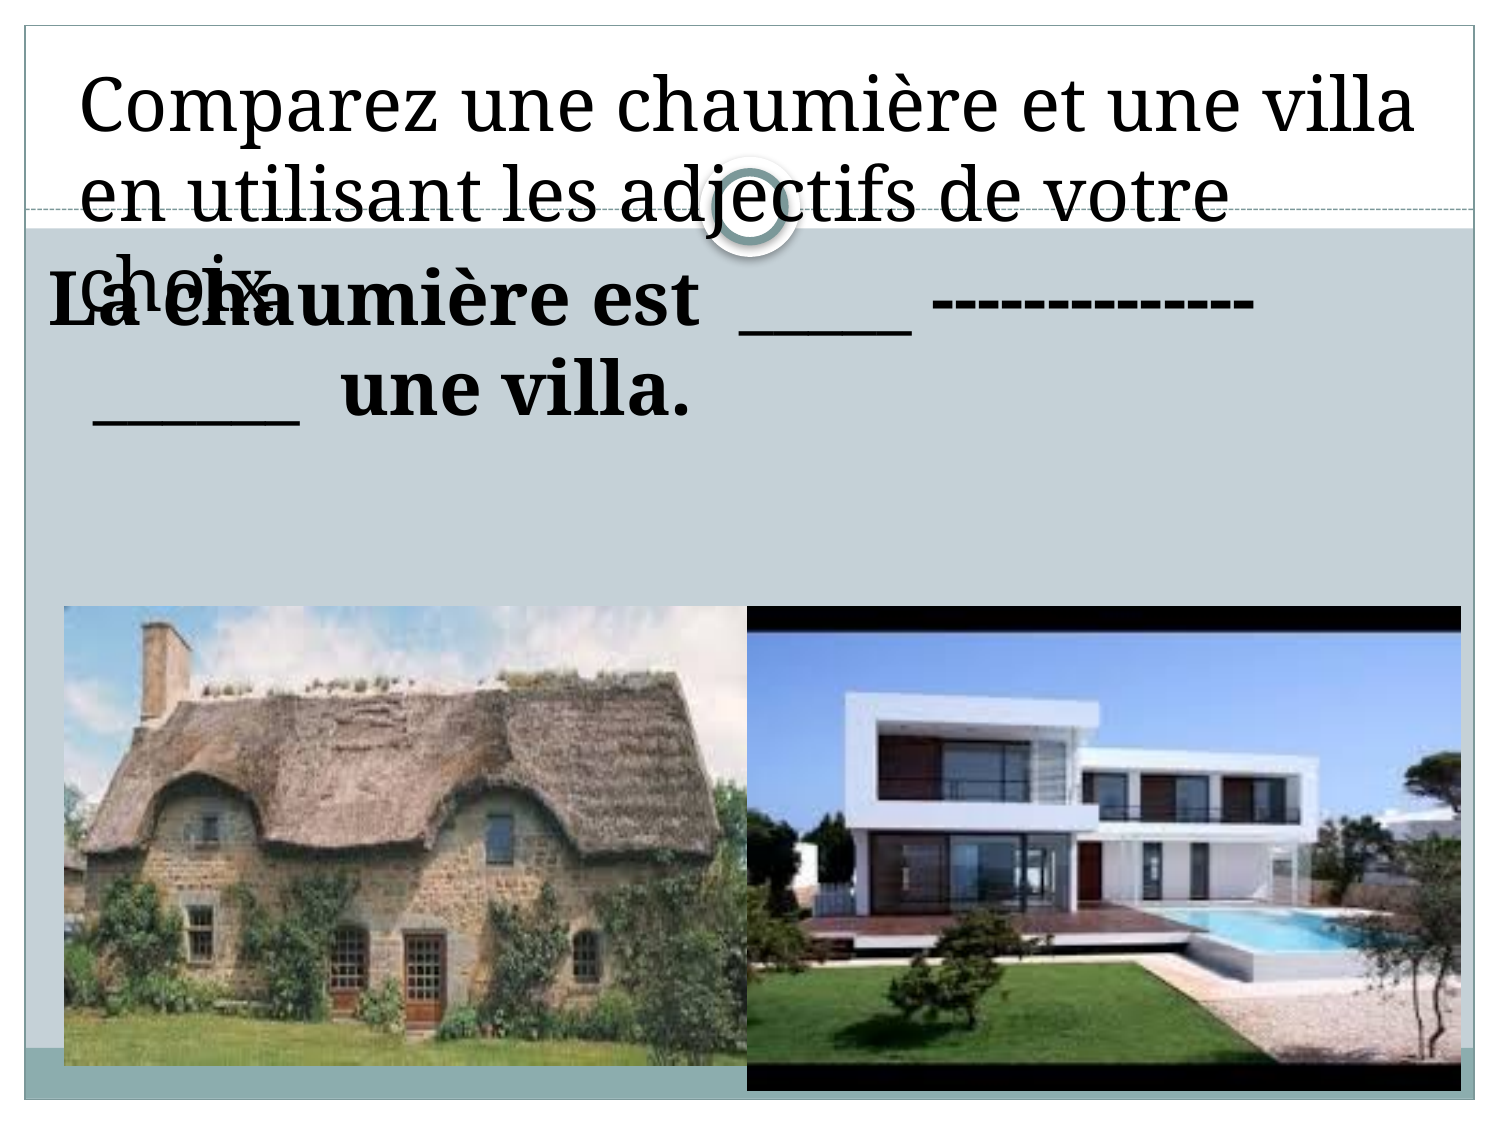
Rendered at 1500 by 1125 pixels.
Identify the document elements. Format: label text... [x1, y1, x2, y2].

list La chaumière est _____ -------------- ______ une villa. [33, 243, 1461, 544]
text_box Comparez une chaumière et une villa en utilisant les adjectifs de votre choix [64, 49, 1461, 335]
picture [63, 605, 1461, 1092]
